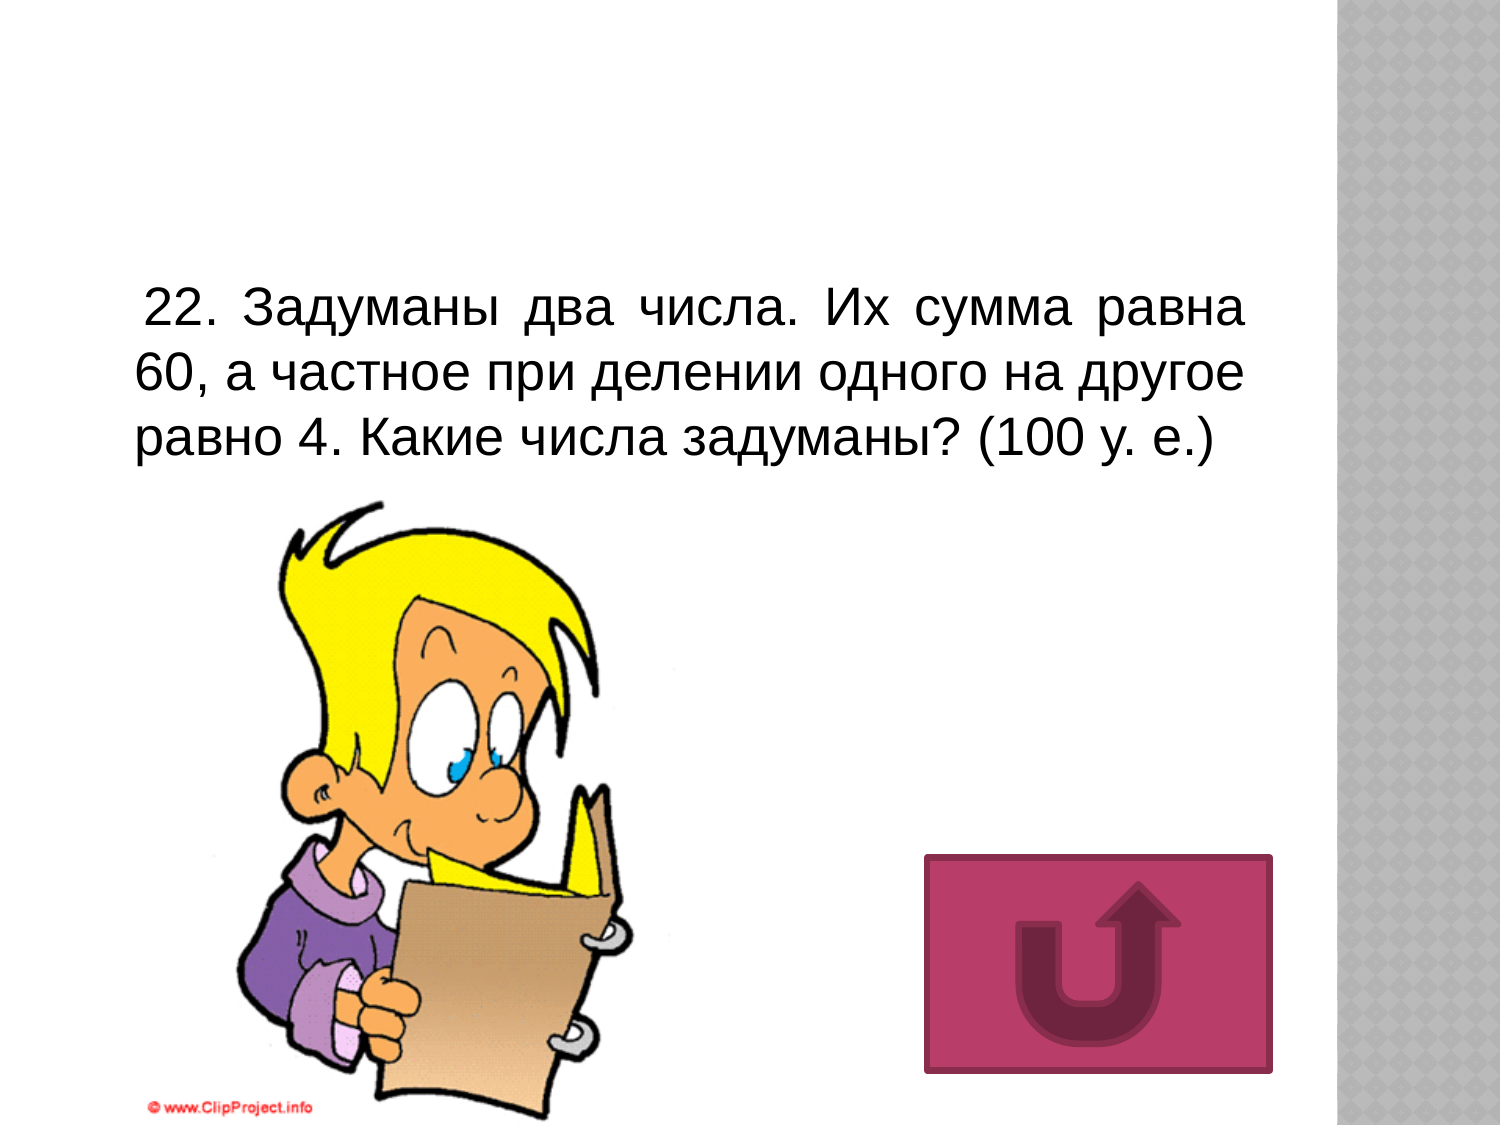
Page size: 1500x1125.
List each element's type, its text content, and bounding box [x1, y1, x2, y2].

list 22. Задуманы два числа. Их сумма равна 60, а частное при делении одного на другое равно 4. Какие числа задуманы? (100 у. е.) [75, 264, 1263, 1059]
picture [123, 499, 750, 1125]
text_box [924, 854, 1273, 1074]
